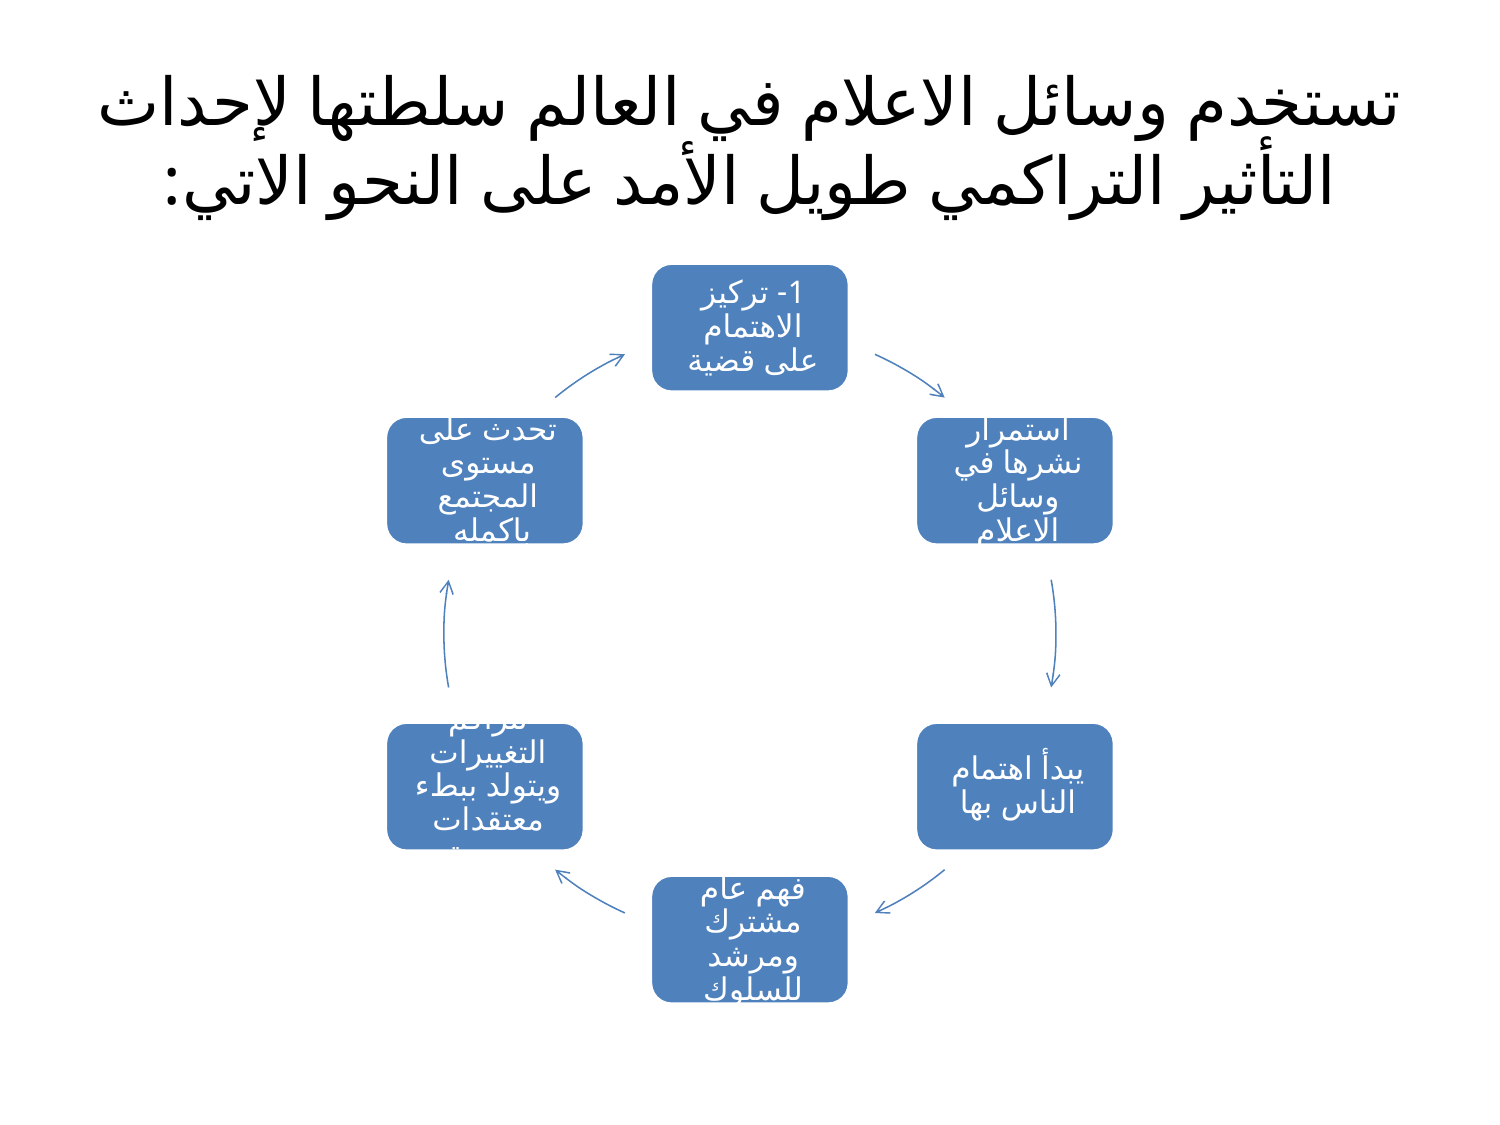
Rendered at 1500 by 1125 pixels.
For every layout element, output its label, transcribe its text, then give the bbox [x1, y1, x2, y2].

title تستخدم وسائل الاعلام في العالم سلطتها لإحداث التأثير التراكمي طويل الأمد على النحو الاتي: [75, 45, 1425, 233]
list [74, 262, 1426, 1006]
